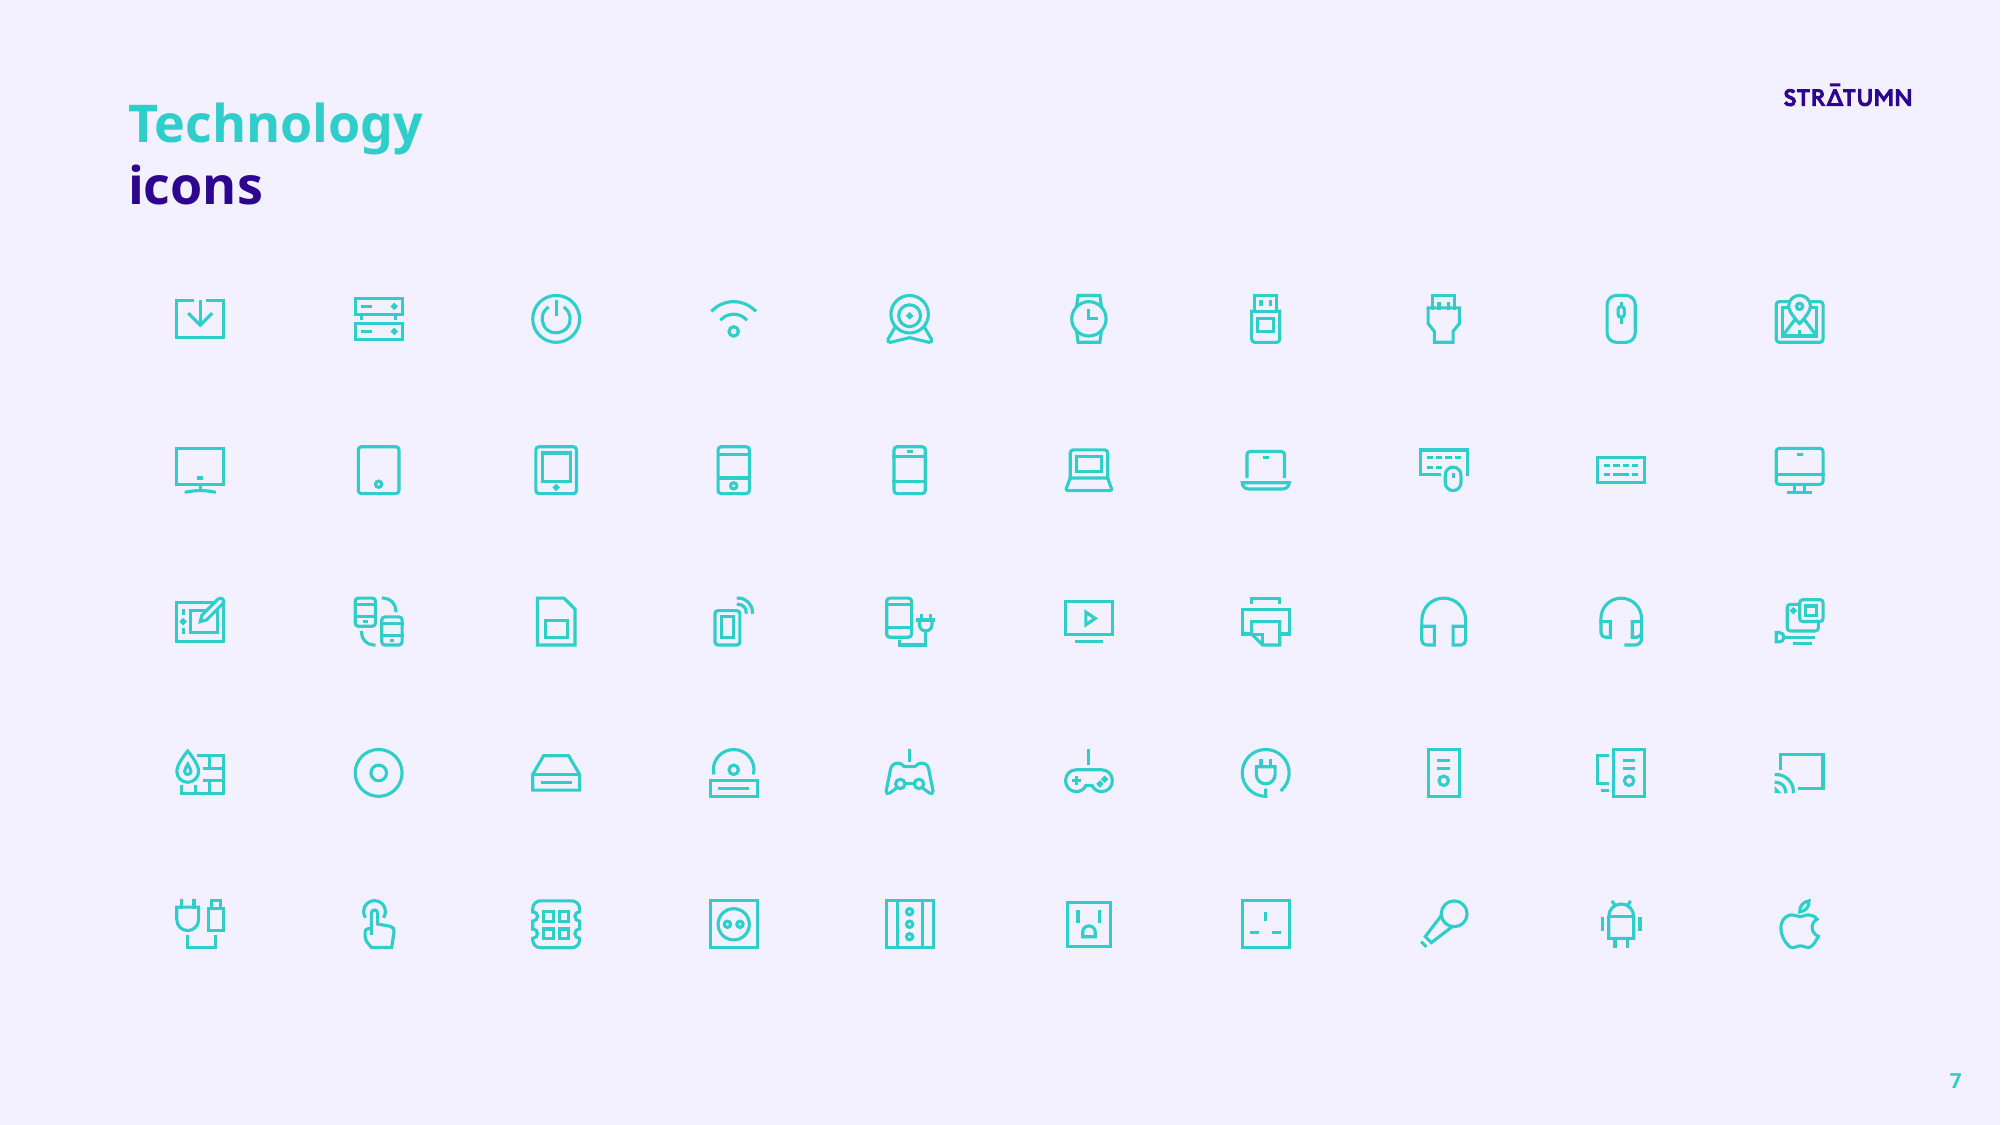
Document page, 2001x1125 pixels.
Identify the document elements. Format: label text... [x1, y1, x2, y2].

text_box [709, 900, 758, 948]
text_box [176, 448, 224, 493]
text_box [717, 446, 750, 494]
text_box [1420, 449, 1468, 491]
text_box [1427, 295, 1460, 343]
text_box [1065, 600, 1113, 644]
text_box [532, 900, 580, 948]
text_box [893, 446, 926, 494]
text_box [1597, 749, 1645, 797]
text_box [354, 298, 403, 340]
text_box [1775, 753, 1824, 792]
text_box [885, 900, 934, 948]
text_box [1242, 451, 1290, 490]
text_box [712, 301, 755, 337]
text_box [887, 295, 932, 343]
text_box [176, 597, 224, 643]
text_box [885, 750, 934, 793]
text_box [532, 755, 580, 791]
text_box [1780, 900, 1819, 948]
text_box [1065, 750, 1113, 792]
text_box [1251, 295, 1280, 343]
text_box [1597, 457, 1645, 483]
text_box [1602, 900, 1642, 947]
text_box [1242, 597, 1290, 646]
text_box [1421, 597, 1466, 646]
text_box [354, 749, 403, 797]
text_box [1066, 902, 1112, 947]
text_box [1775, 295, 1824, 343]
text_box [1775, 599, 1824, 646]
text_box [1065, 449, 1112, 491]
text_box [1606, 295, 1636, 343]
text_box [1600, 597, 1642, 646]
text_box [537, 597, 576, 646]
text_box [1421, 900, 1467, 947]
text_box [532, 295, 580, 343]
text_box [176, 900, 224, 948]
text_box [176, 750, 224, 794]
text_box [1427, 749, 1460, 797]
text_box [886, 597, 934, 646]
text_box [535, 446, 577, 494]
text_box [714, 597, 753, 646]
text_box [363, 900, 394, 948]
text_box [354, 597, 403, 646]
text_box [1242, 900, 1290, 948]
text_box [1071, 295, 1107, 342]
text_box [176, 299, 224, 338]
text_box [1242, 749, 1290, 797]
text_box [709, 749, 758, 797]
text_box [1775, 448, 1824, 494]
title Technology icons [128, 90, 1140, 279]
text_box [358, 446, 400, 494]
